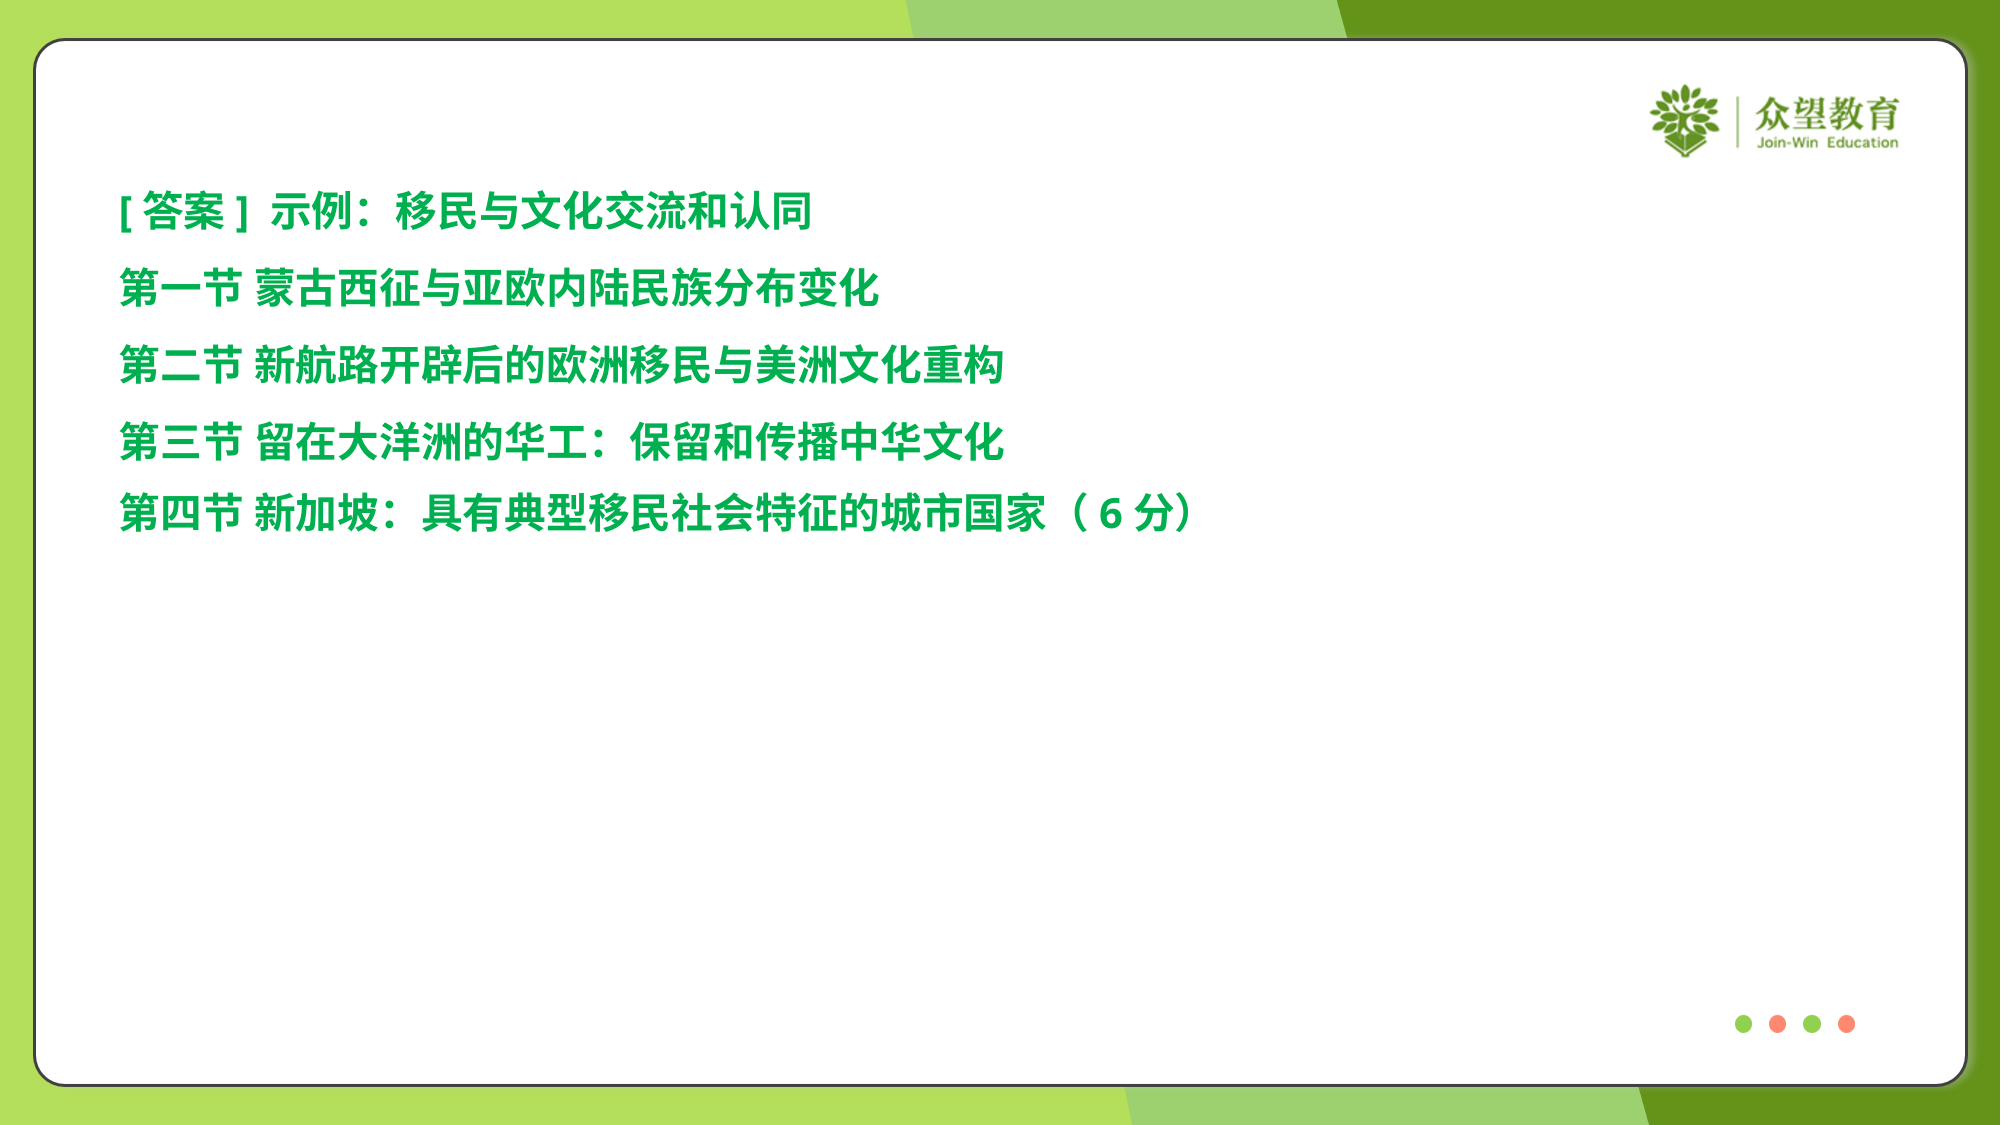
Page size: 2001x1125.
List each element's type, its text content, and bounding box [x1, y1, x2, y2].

text_box [答案] 示例：移民与文化交流和认同 第一节 蒙古西征与亚欧内陆民族分布变化 第二节 新航路开辟后的欧洲移民与美洲文化重构 第三节 留在大洋洲的华工：保留和传播中华文化 第四节 新加坡：具有典型移民社会特征的城市国家（6分） [118, 159, 1883, 529]
picture [0, 0, 2000, 1125]
